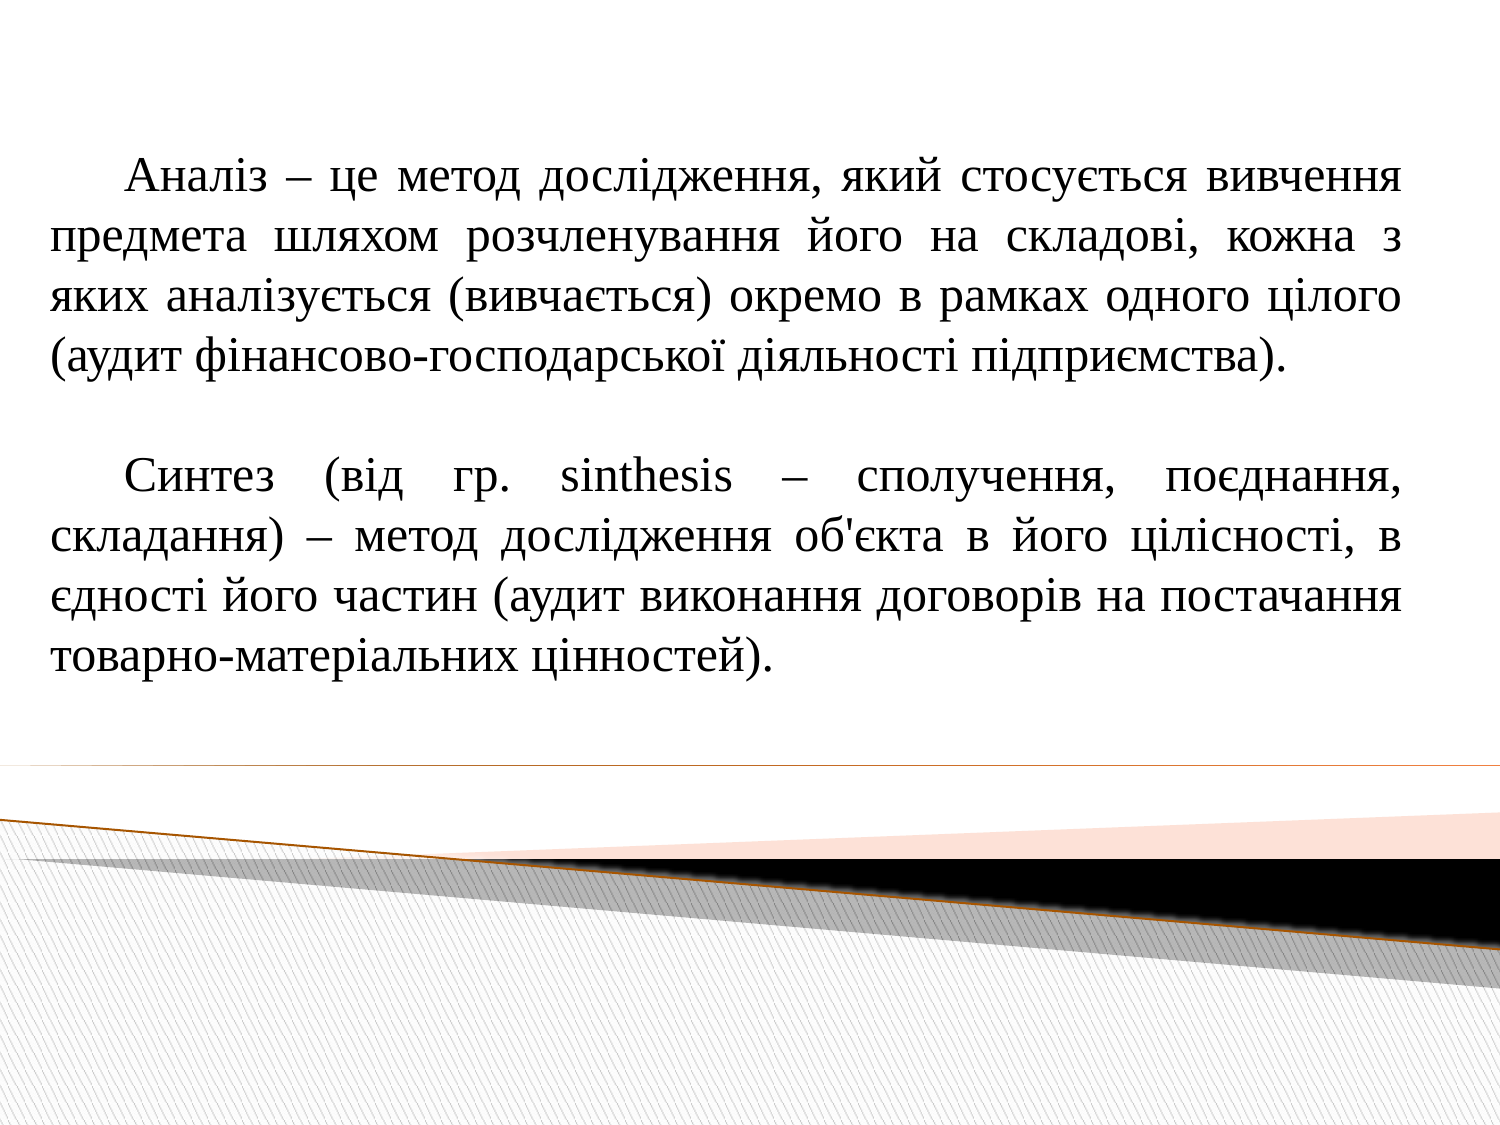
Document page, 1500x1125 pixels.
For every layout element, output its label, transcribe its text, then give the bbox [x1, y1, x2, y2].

text_box Аналіз – це метод дослідження, який стосується вивчення предмета шляхом розчленування його на складові, кожна з яких аналізується (вивчається) окремо в рамках одного цілого (аудит фінансово-господарської діяльності підприємства). Синтез (від гр. sinthesis – сполучення, поєднання, складання) – метод дослідження об'єкта в його цілісності, в єдності його частин (аудит виконання договорів на постачання товарно-матеріальних цінностей). [35, 133, 1418, 689]
